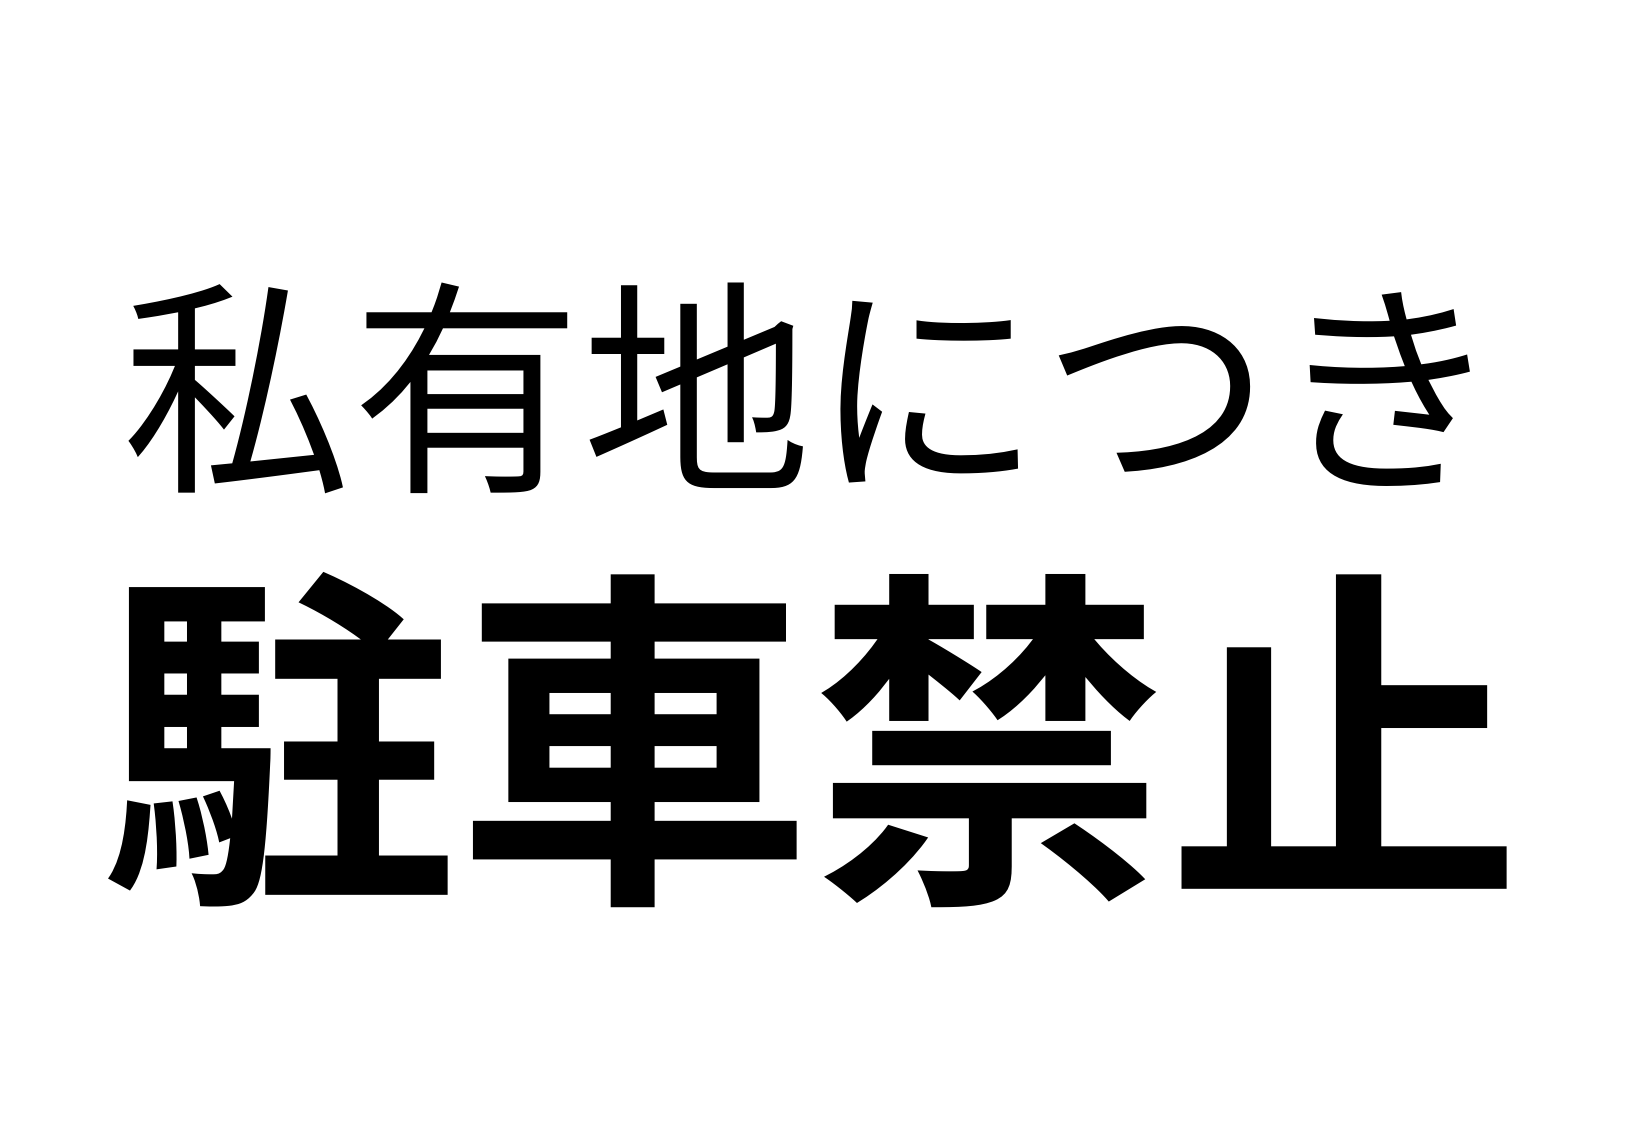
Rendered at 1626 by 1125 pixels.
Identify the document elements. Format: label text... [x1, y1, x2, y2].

text_box 私有地につき 駐車禁止 [0, 239, 1625, 954]
